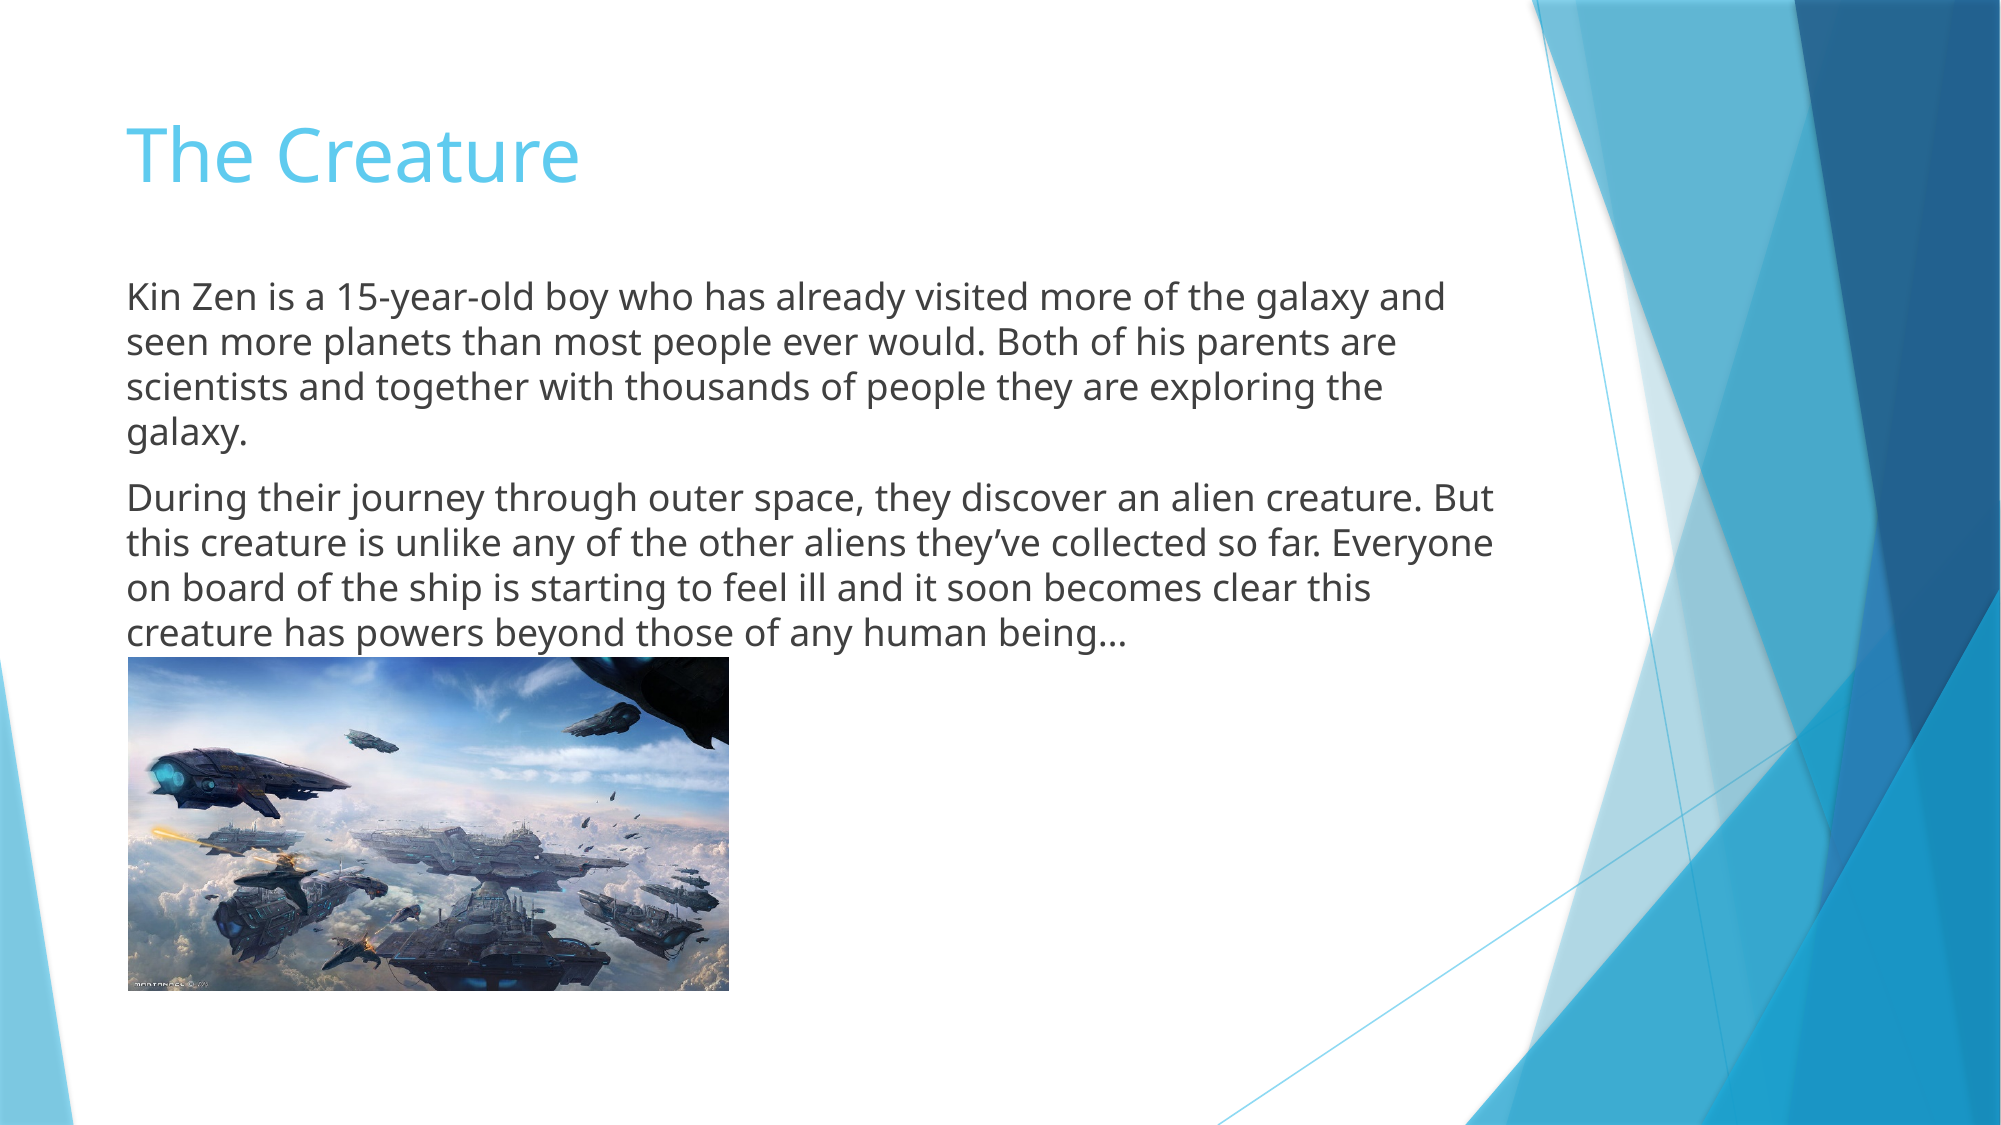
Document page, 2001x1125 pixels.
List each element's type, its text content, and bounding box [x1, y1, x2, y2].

picture [128, 657, 729, 992]
title The Creature [111, 99, 1522, 265]
list Kin Zen is a 15-year-old boy who has already visited more of the galaxy and seen more planets than most people ever would. Both of his parents are scientists and together with thousands of people they are exploring the galaxy. During their journey through outer space, they discover an alien creature. But this creature is unlike any of the other aliens they’ve collected so far. Everyone on board of the ship is starting to feel ill and it soon becomes clear this creature has powers beyond those of any human being… [111, 265, 1522, 991]
